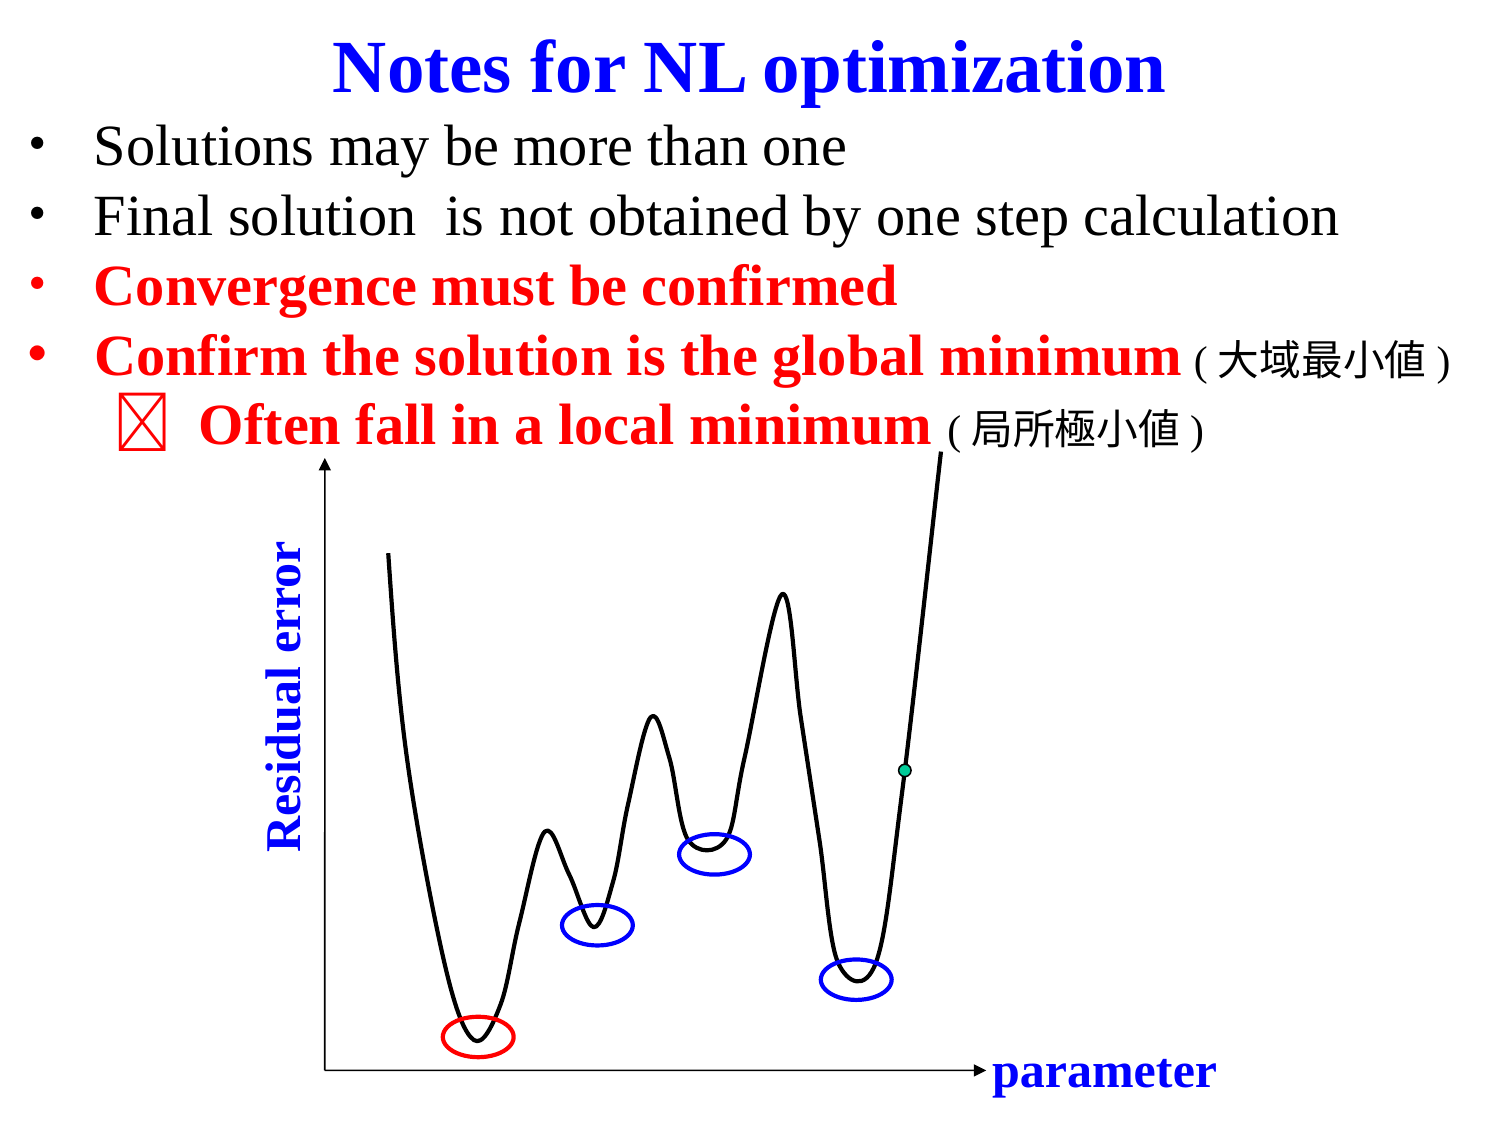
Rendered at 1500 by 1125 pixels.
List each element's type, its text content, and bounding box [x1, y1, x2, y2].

text_box parameter [977, 1030, 1233, 1105]
text_box [318, 458, 332, 1070]
text_box [324, 1064, 977, 1077]
text_box [676, 832, 753, 877]
text_box [818, 957, 894, 1003]
title Notes for NL optimization [0, 0, 1500, 125]
text_box ・ Solutions may be more than one ・ Final solution is not obtained by one step calculation ・ Convergence must be confirmed ・ Confirm the solution is the global minimum (大域最小値)  Often fall in a local minimum (局所極小値) [0, 99, 1494, 465]
text_box Residual error [242, 526, 318, 868]
text_box [440, 1014, 516, 1060]
text_box [898, 764, 912, 777]
text_box [388, 451, 941, 1017]
text_box [559, 902, 635, 948]
